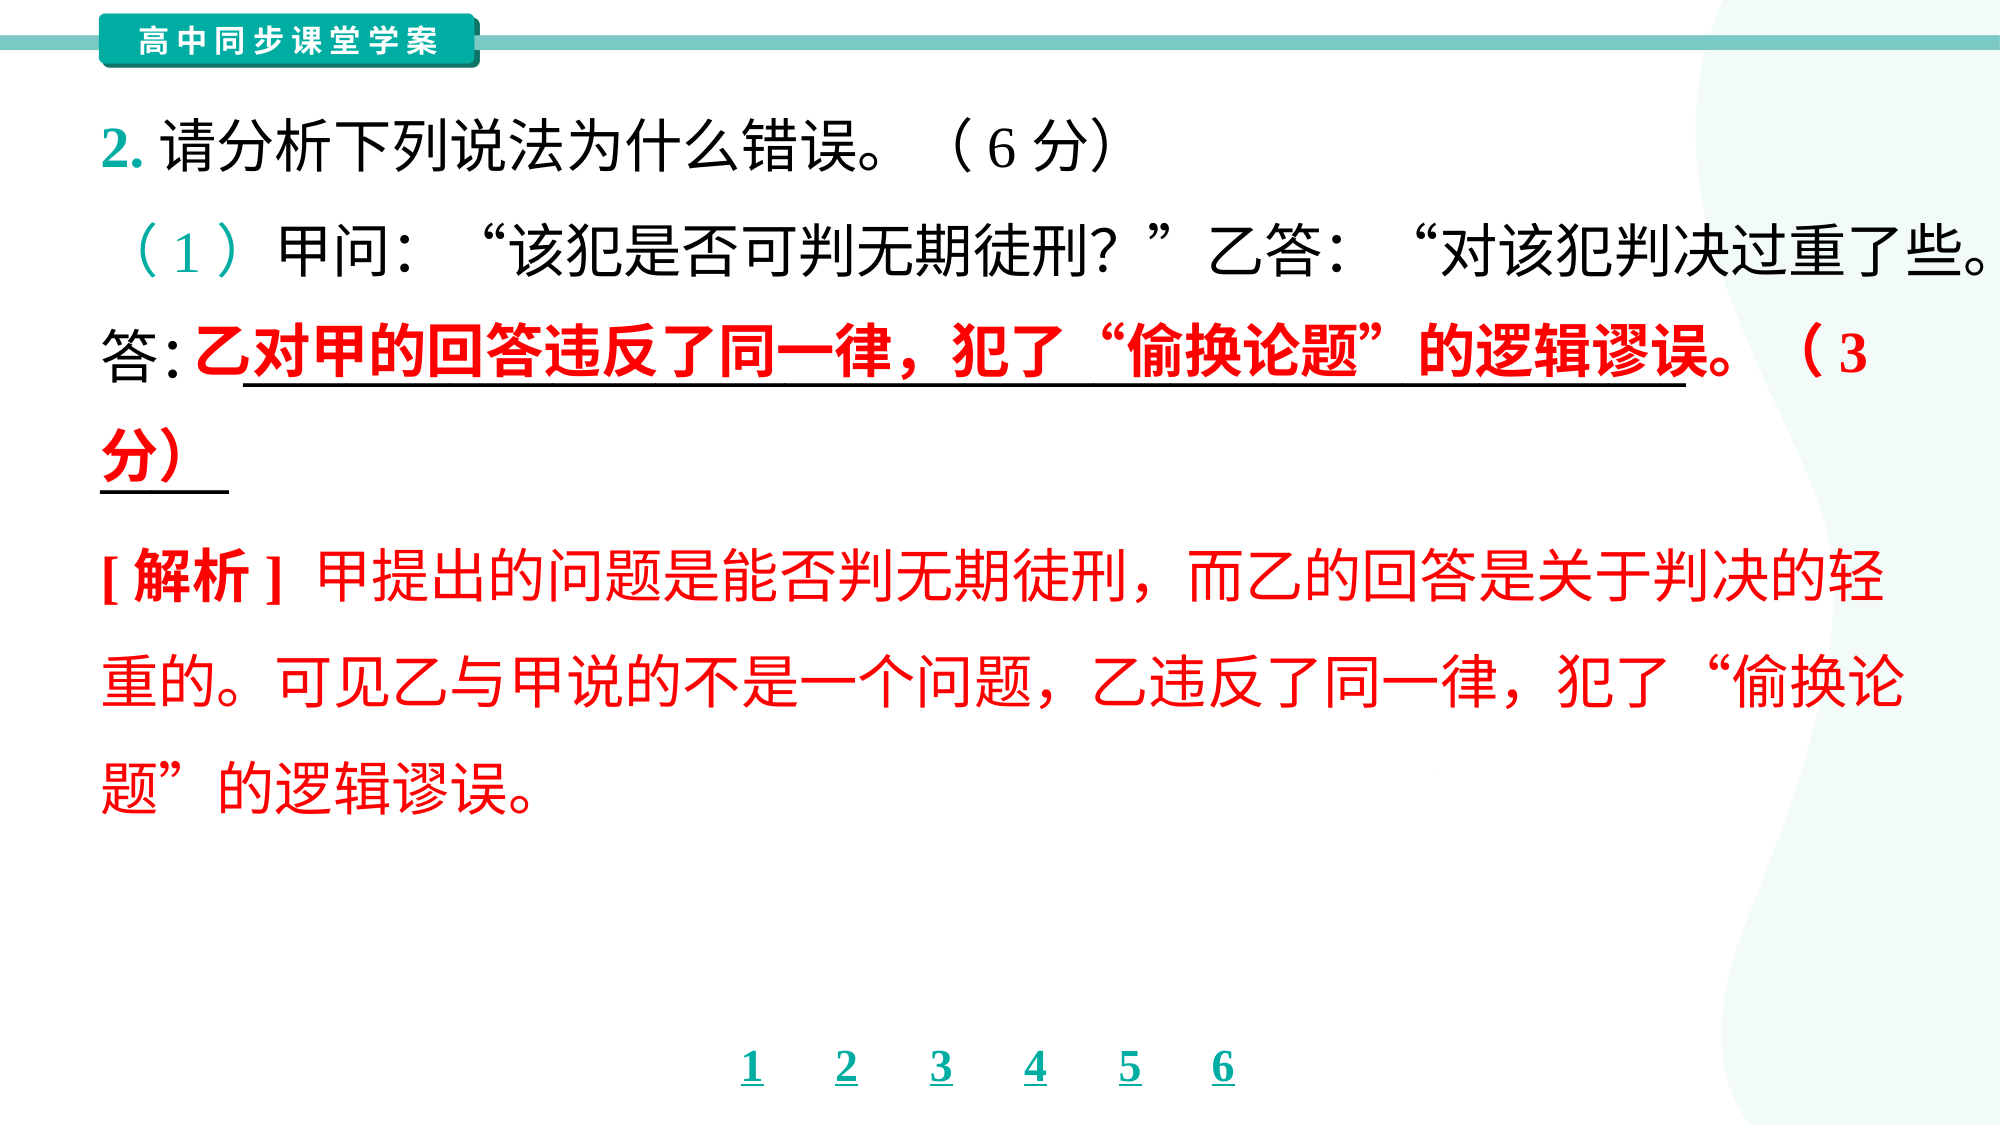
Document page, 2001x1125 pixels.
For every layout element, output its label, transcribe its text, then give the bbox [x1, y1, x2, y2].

text_box （1）甲问：“该犯是否可判无期徒刑？”乙答：“对该犯判决过重了些。” 答： ________________________________________________________ _____ [100, 490, 1899, 497]
text_box 2.请分析下列说法为什么错误。（6分） [100, 76, 1899, 177]
text_box [解析] 甲提出的问题是能否判无期徒刑，而乙的回答是关于判决的轻 重的。可见乙与甲说的不是一个问题，乙违反了同一律，犯了“偷换论 题”的逻辑谬误。 [100, 502, 1899, 822]
text_box （1）甲问：“该犯是否可判无期徒刑？”乙答：“对该犯判决过重了些。” 答： ________________________________________________________ _____ [100, 177, 1899, 279]
picture [0, 0, 2000, 1125]
text_box 乙对甲的回答违反了同一律，犯了“偷换论题”的逻辑谬误。（3分） [100, 279, 1899, 490]
